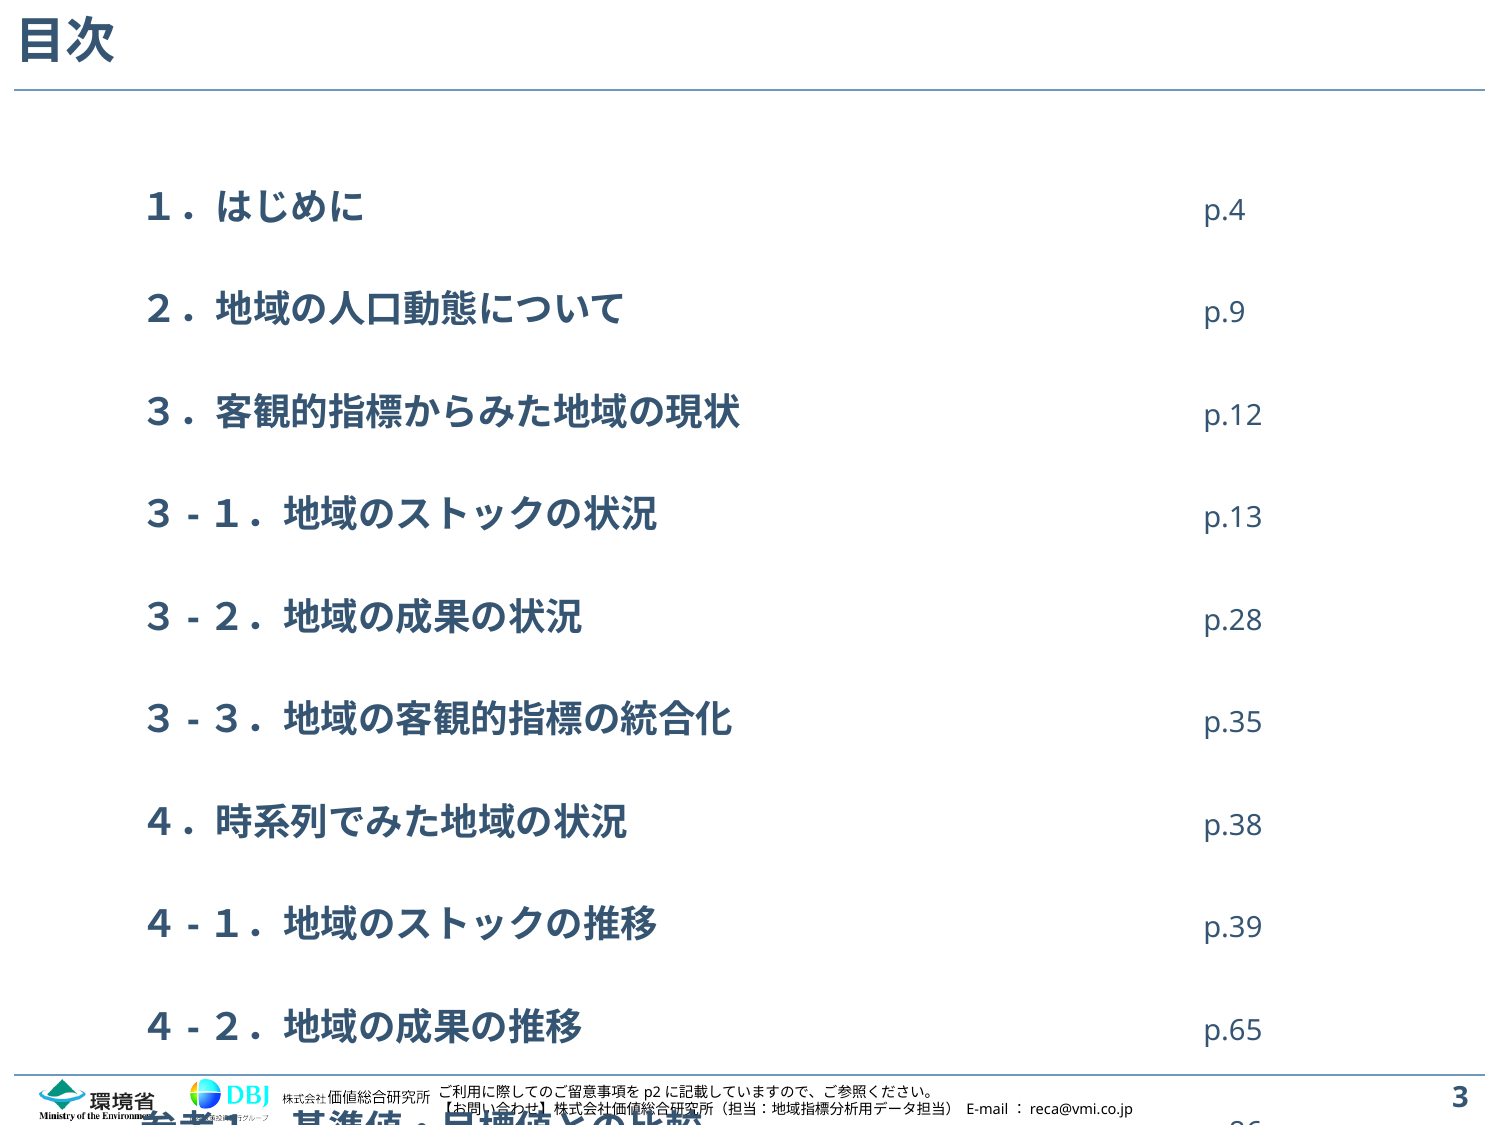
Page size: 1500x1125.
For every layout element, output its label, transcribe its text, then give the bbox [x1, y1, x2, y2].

picture [36, 1079, 125, 1124]
slide_number 3 [1427, 1070, 1493, 1112]
title 目次 [0, 0, 1500, 87]
list １．はじめに p.4 ２．地域の人口動態について p.9 ３．客観的指標からみた地域の現状 p.12 ３-１．地域のストックの状況 p.13 ３-２．地域の成果の状況 p.28 ３-３．地域の客観的指標の統合化 p.35 ４．時系列でみた地域の状況 p.38 ４-１．地域のストックの推移 p.39 ４-２．地域の成果の推移 p.65 参考１．基準値・目標値との比較 p.86 参考２．各種計画等の策定状況 p.90 参考３．地域指標分析シート p.92 [125, 137, 1375, 1125]
